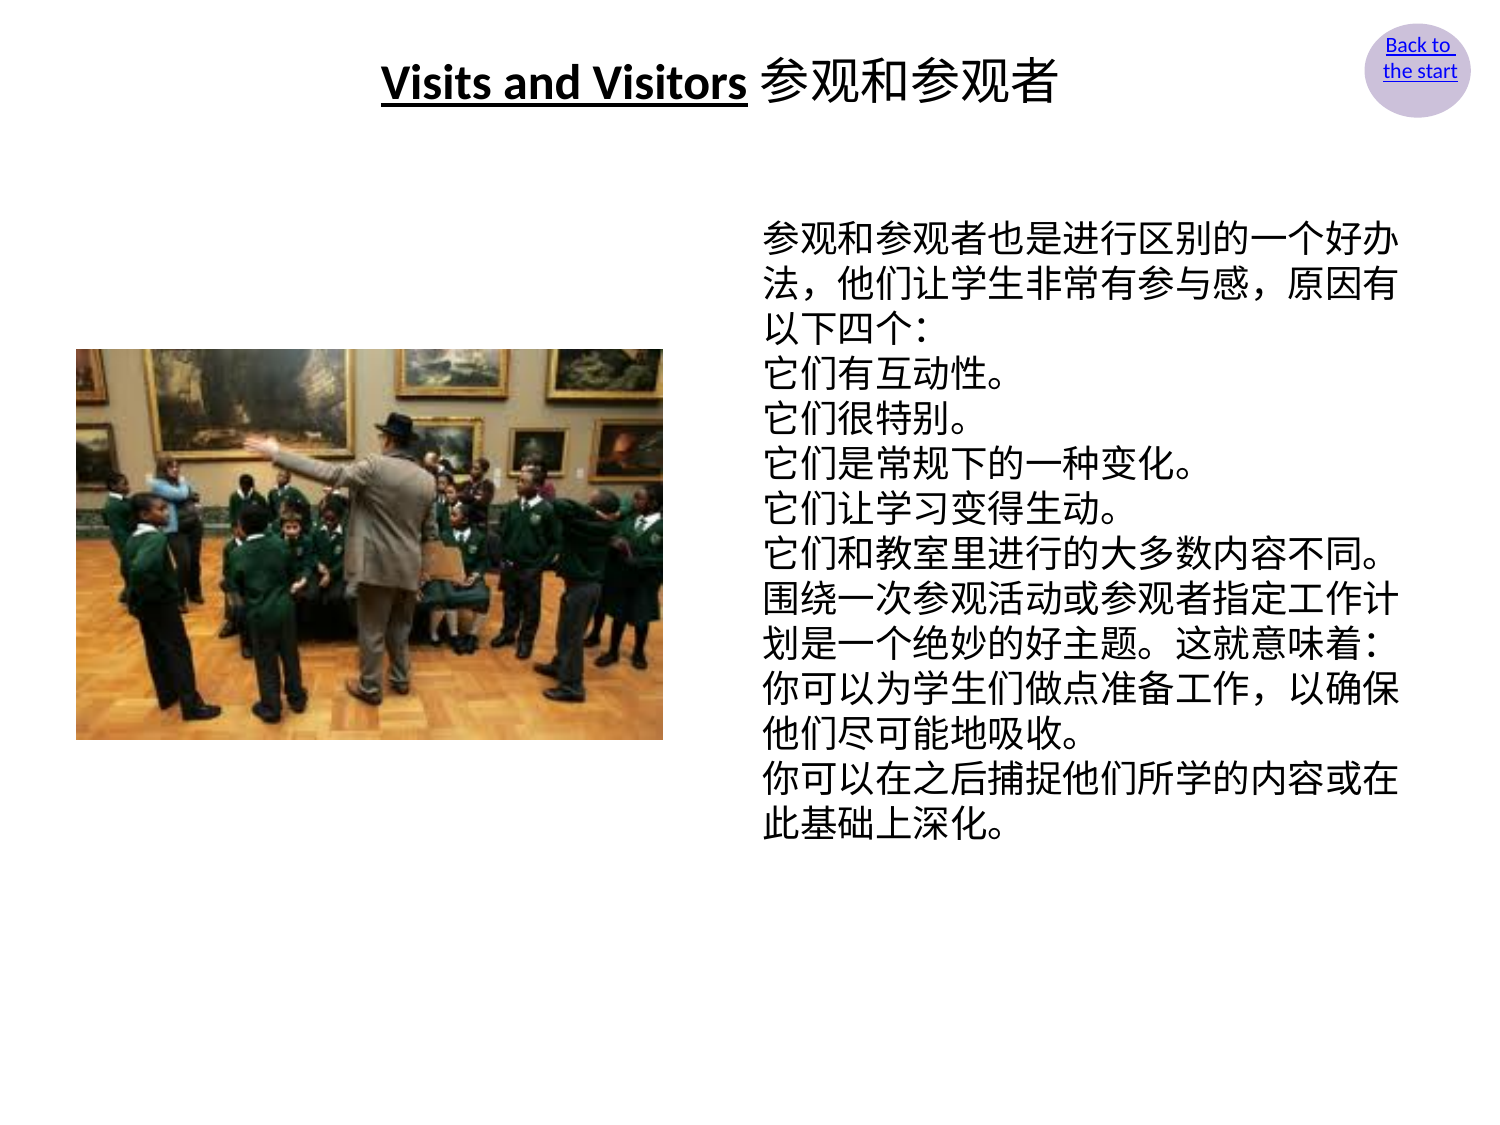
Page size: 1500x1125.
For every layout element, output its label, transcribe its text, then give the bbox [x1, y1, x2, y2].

picture [76, 349, 663, 740]
text_box [1367, 91, 1468, 120]
text_box Visits and Visitors参观和参观者 [218, 42, 1223, 178]
text_box 参观和参观者也是进行区别的一个好办法，他们让学生非常有参与感，原因有以下四个： 它们有互动性。 它们很特别。 它们是常规下的一种变化。 它们让学习变得生动。 它们和教室里进行的大多数内容不同。 围绕一次参观活动或参观者指定工作计划是一个绝妙的好主题。这就意味着： 你可以为学生们做点准备工作，以确保他们尽可能地吸收。 你可以在之后捕捉他们所学的内容或在此基础上深化。 [747, 208, 1433, 853]
text_box Back to the start [1359, 23, 1483, 91]
